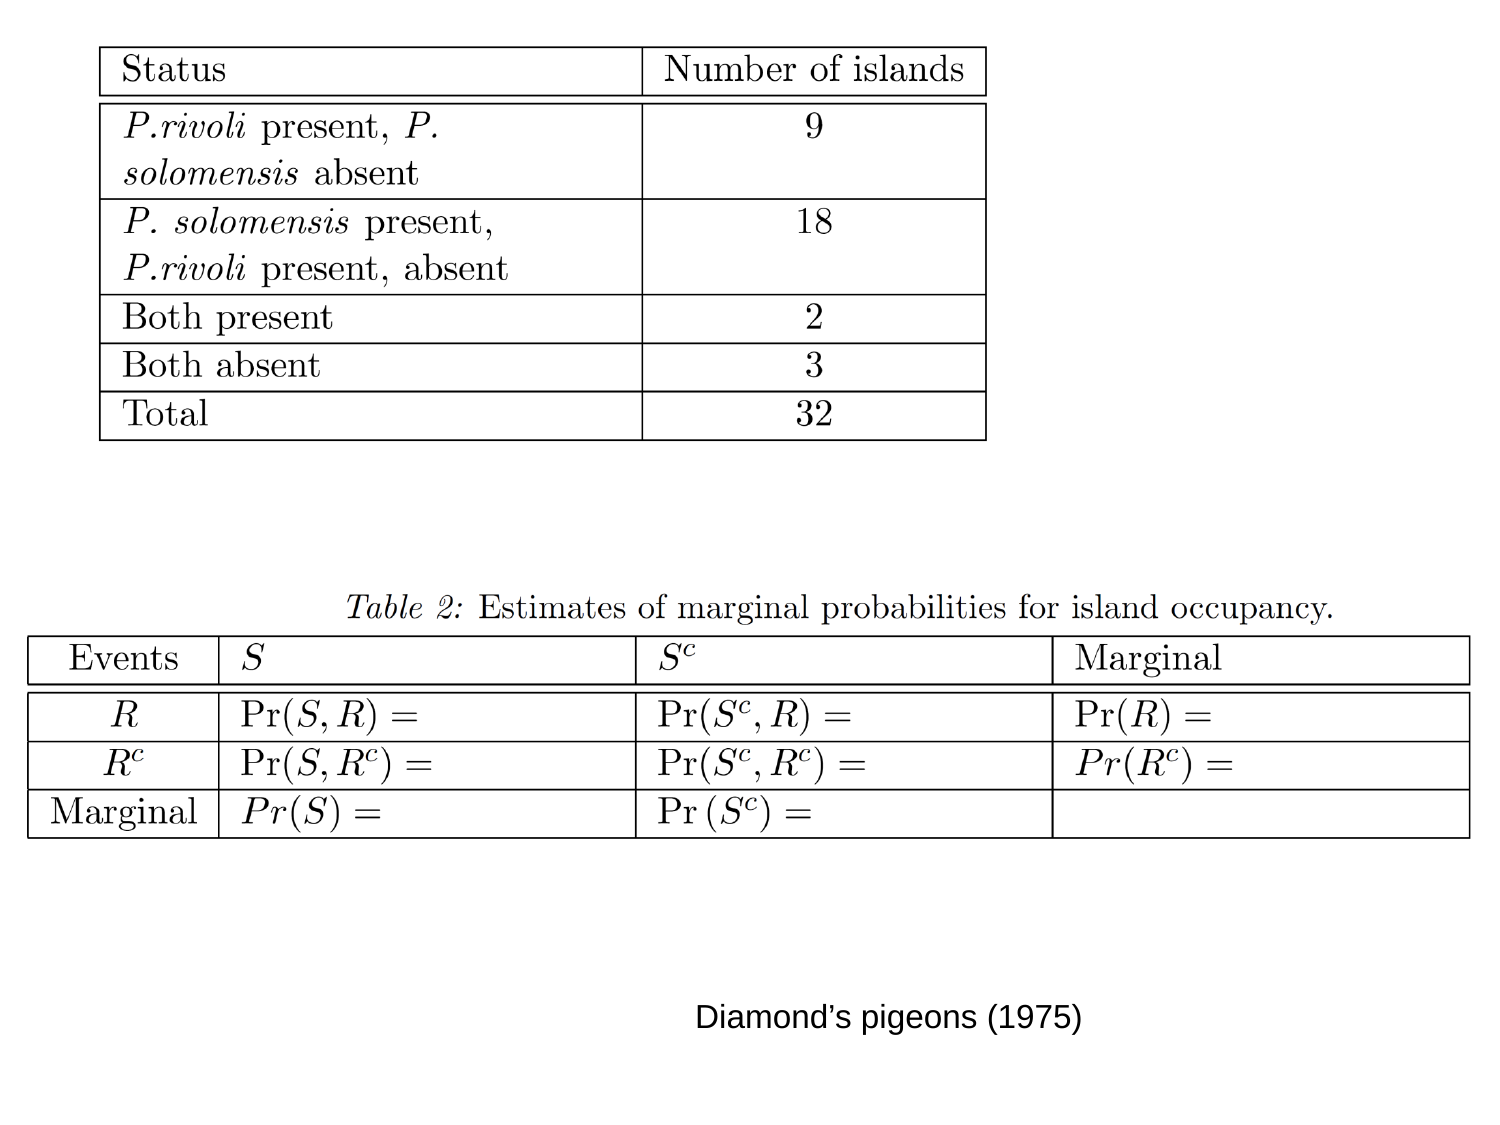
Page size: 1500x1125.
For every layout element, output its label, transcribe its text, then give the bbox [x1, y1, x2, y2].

picture [40, 12, 1151, 501]
text_box Diamond’s pigeons (1975) [680, 987, 1099, 1043]
picture [0, 562, 1500, 873]
